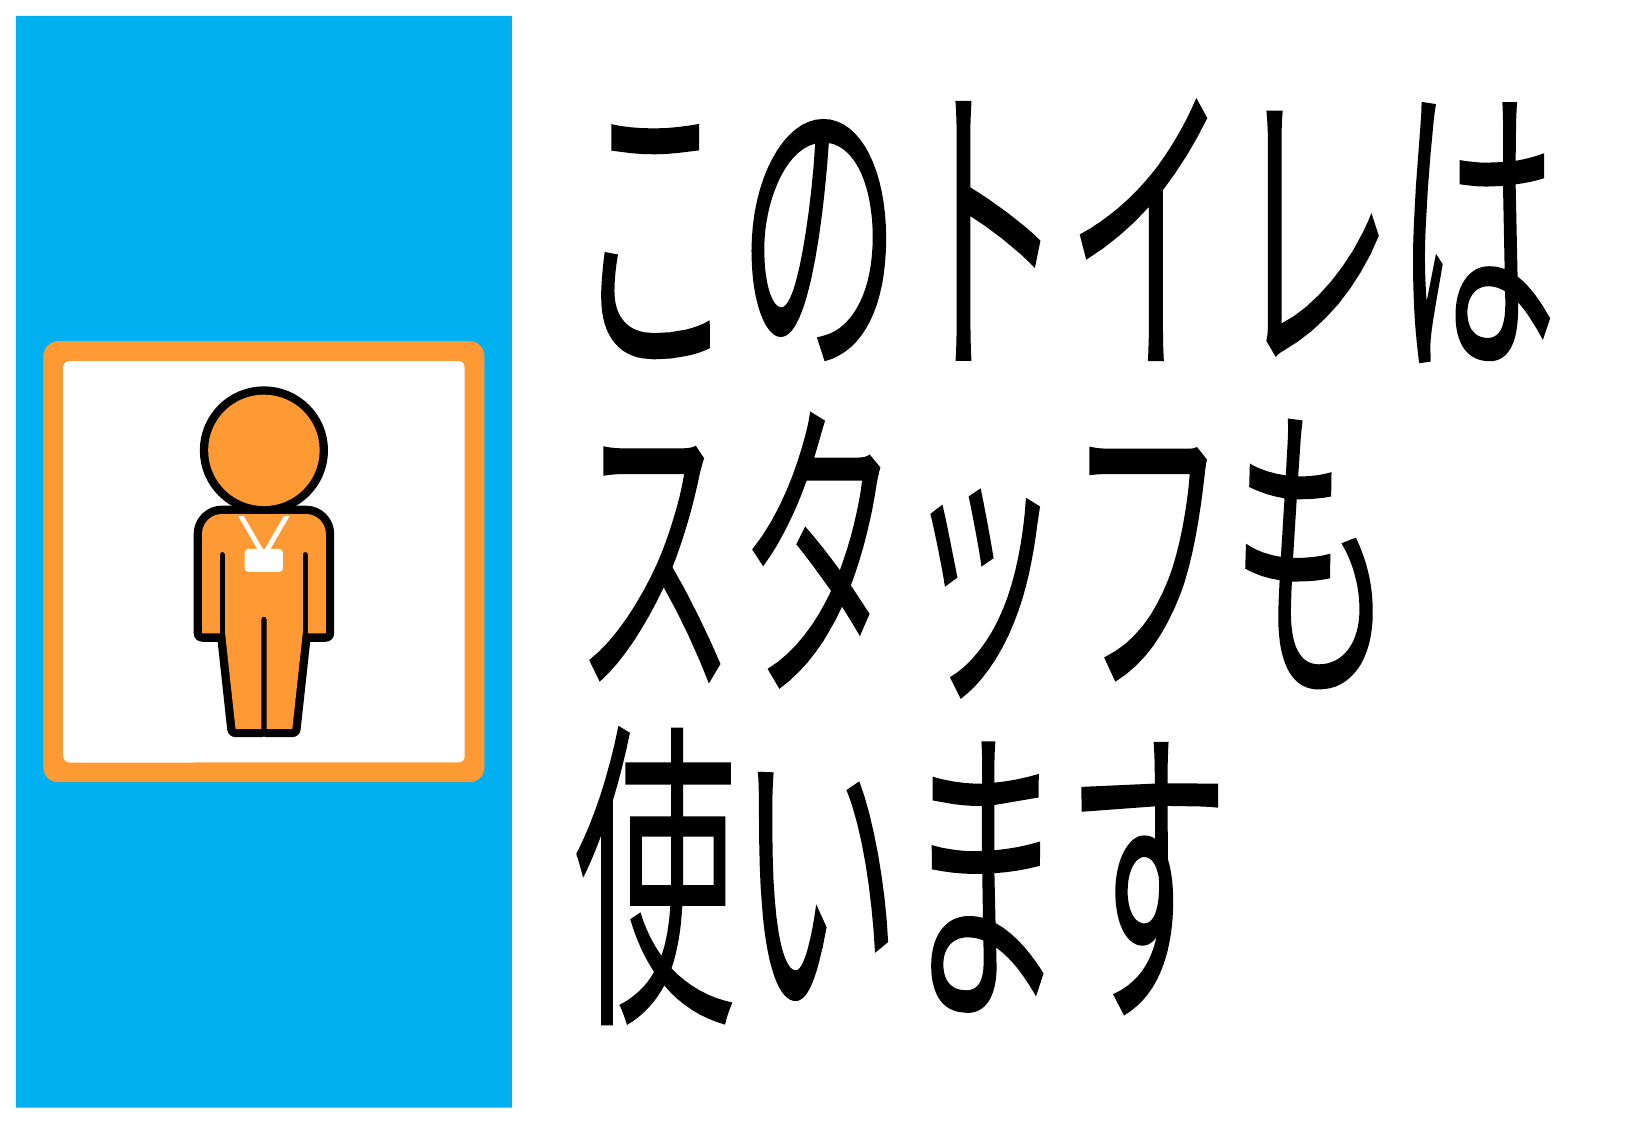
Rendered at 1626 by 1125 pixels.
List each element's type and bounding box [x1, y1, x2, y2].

text_box [43, 340, 485, 783]
text_box [14, 14, 514, 1110]
